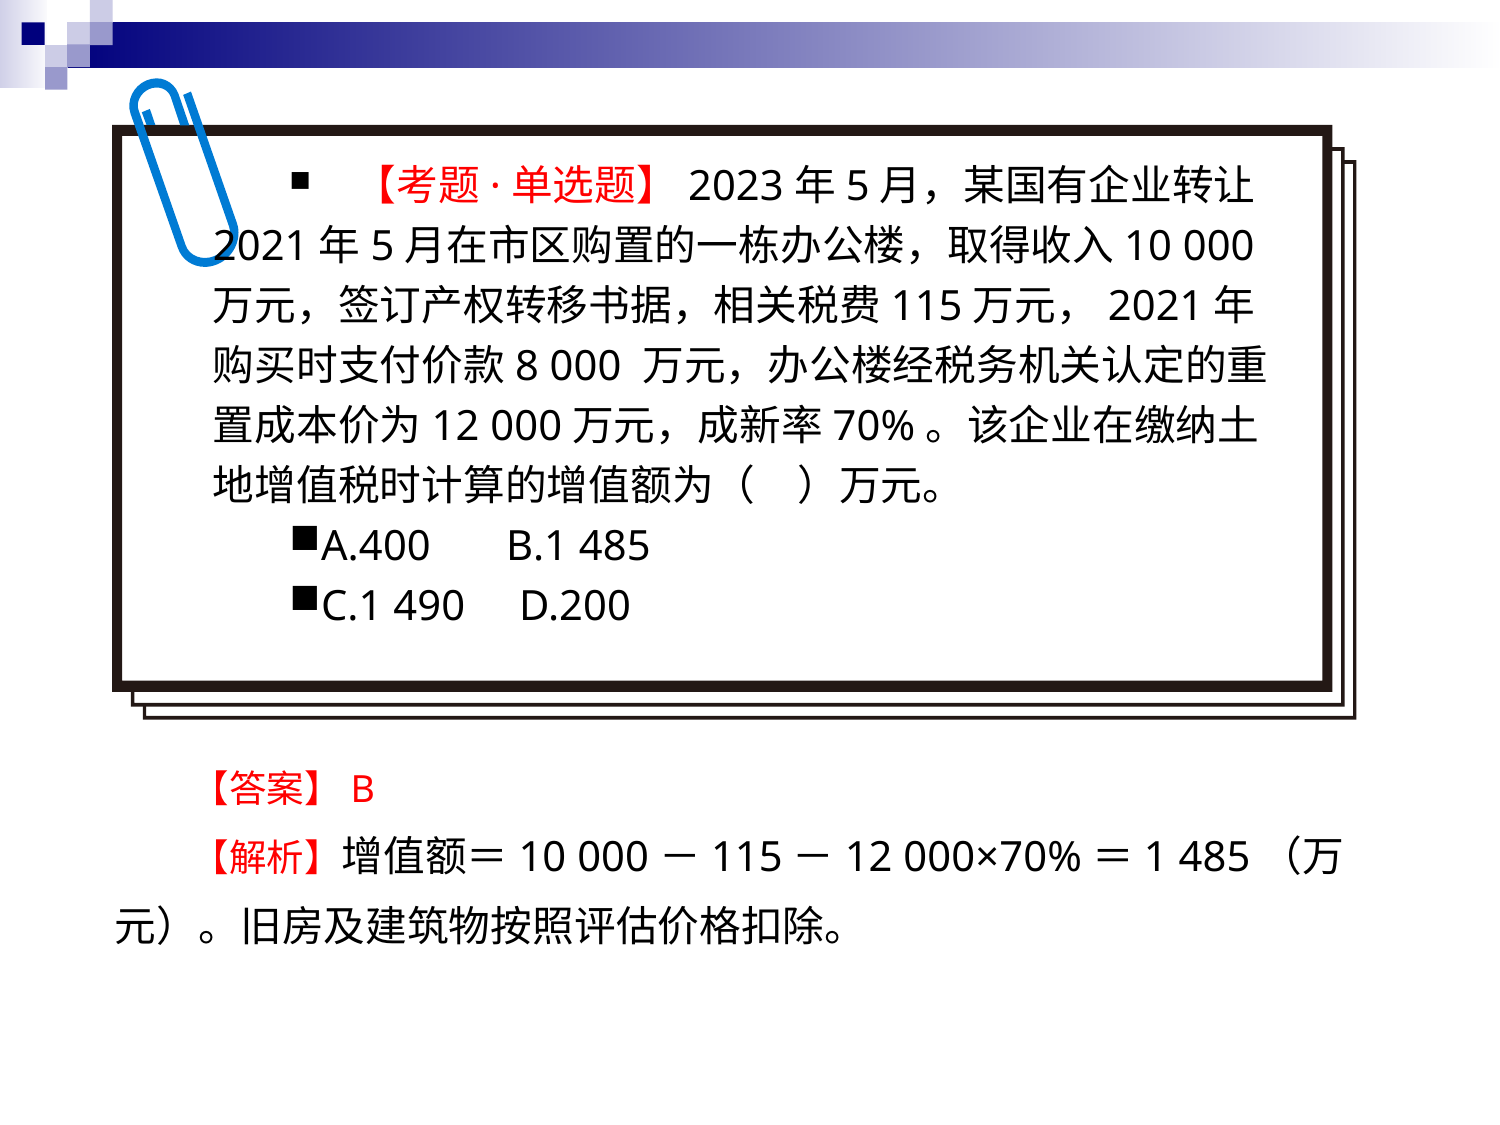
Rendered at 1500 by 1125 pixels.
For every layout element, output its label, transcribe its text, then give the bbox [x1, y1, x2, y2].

text_box 【答案】B 【解析】增值额＝10 000－115－12 000×70%＝1 485（万元）。旧房及建筑物按照评估价格扣除。 [100, 739, 1371, 1003]
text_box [111, 78, 1359, 720]
